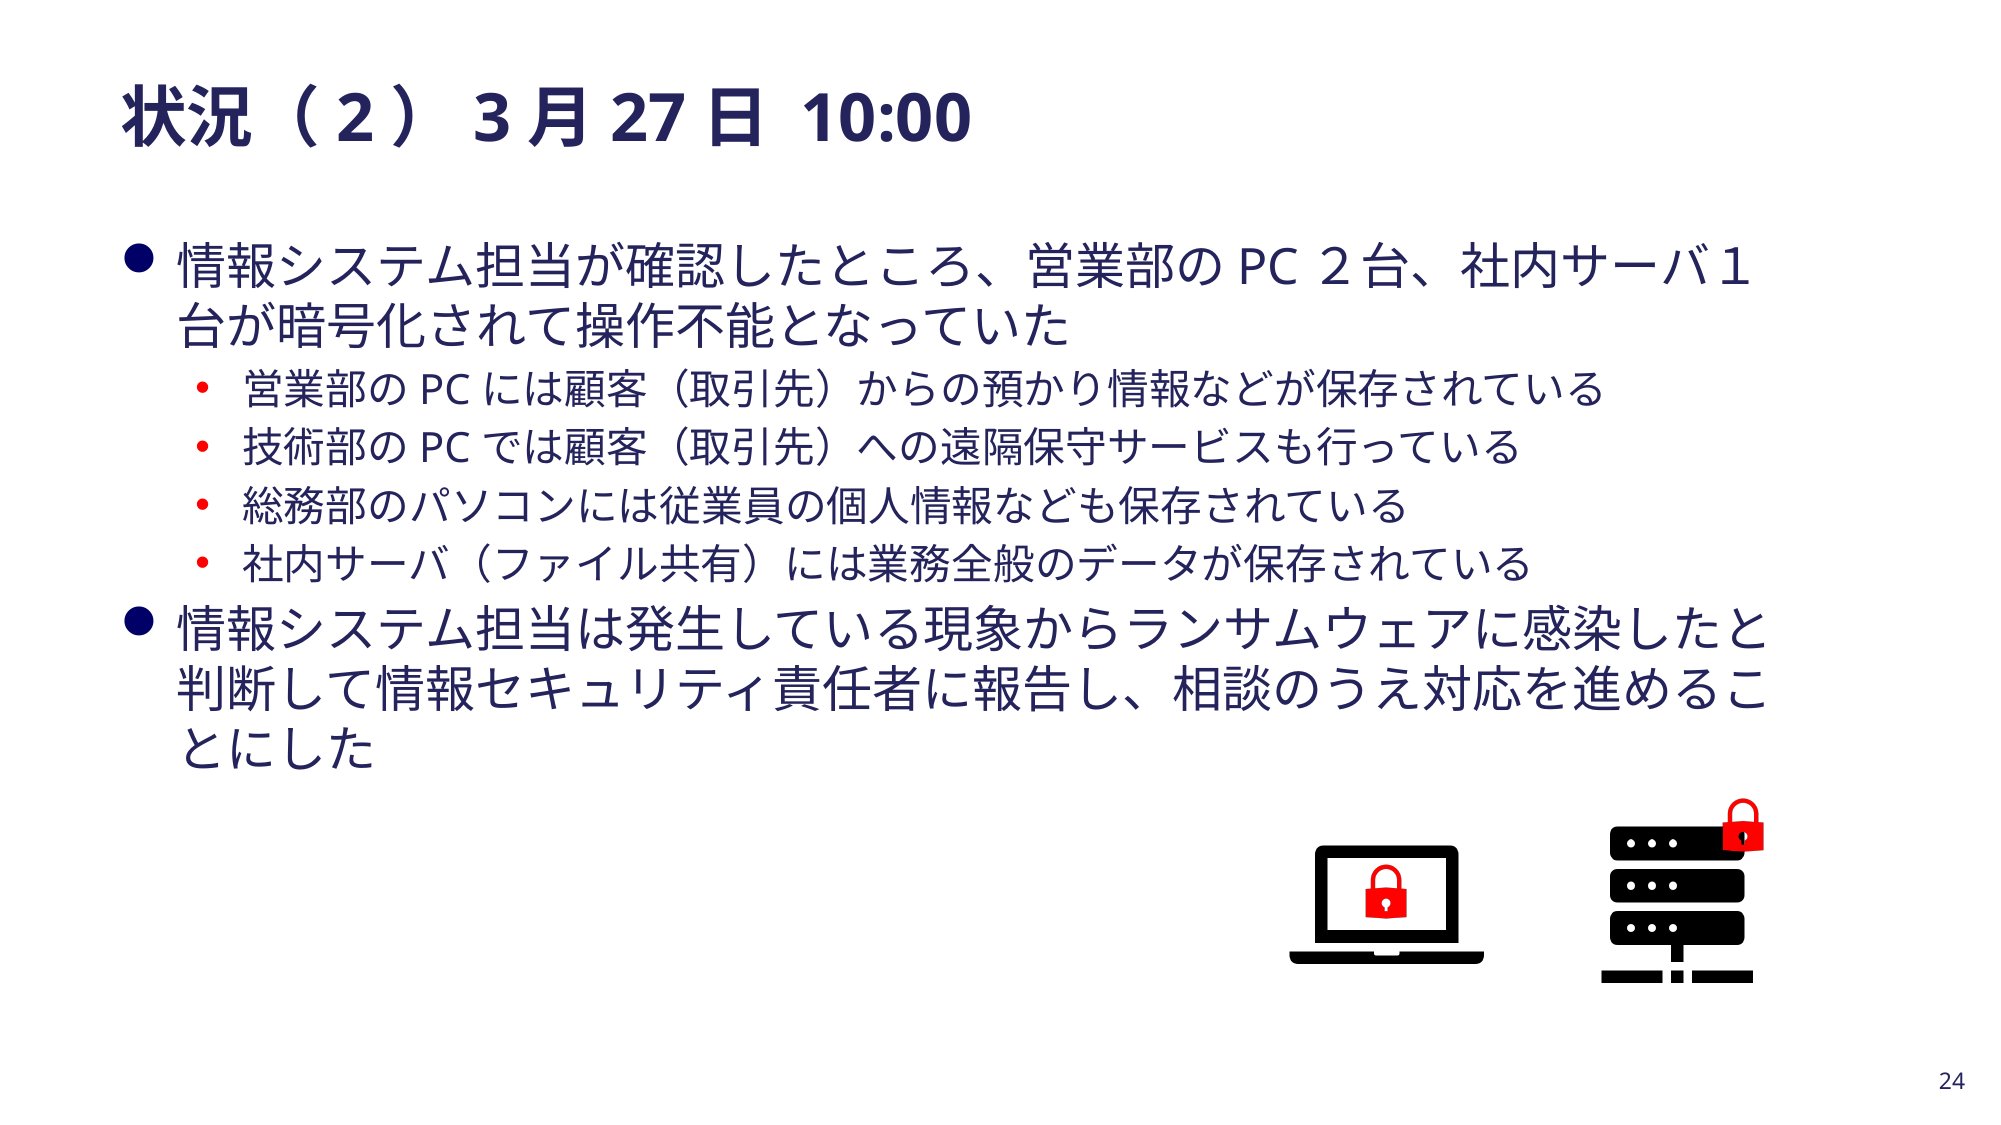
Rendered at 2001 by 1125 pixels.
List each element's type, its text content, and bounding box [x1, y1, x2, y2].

list 情報システム担当が確認したところ、営業部のPC２台、社内サーバ１台が暗号化されて操作不能となっていた 営業部のPCには顧客（取引先）からの預かり情報などが保存されている 技術部のPCでは顧客（取引先）への遠隔保守サービスも行っている 総務部のパソコンには従業員の個人情報なども保存されている 社内サーバ（ファイル共有）には業務全般のデータが保存されている 情報システム担当は発生している現象からランサムウェアに感染したと判断して情報セキュリティ責任者に報告し、相談のうえ対応を進めることにした [105, 226, 1790, 1006]
slide_number 24 [1513, 1058, 1981, 1107]
picture [1576, 790, 1779, 1006]
picture [1285, 803, 1488, 1006]
title 状況（2）3月27日 10:00 [105, 51, 1428, 163]
